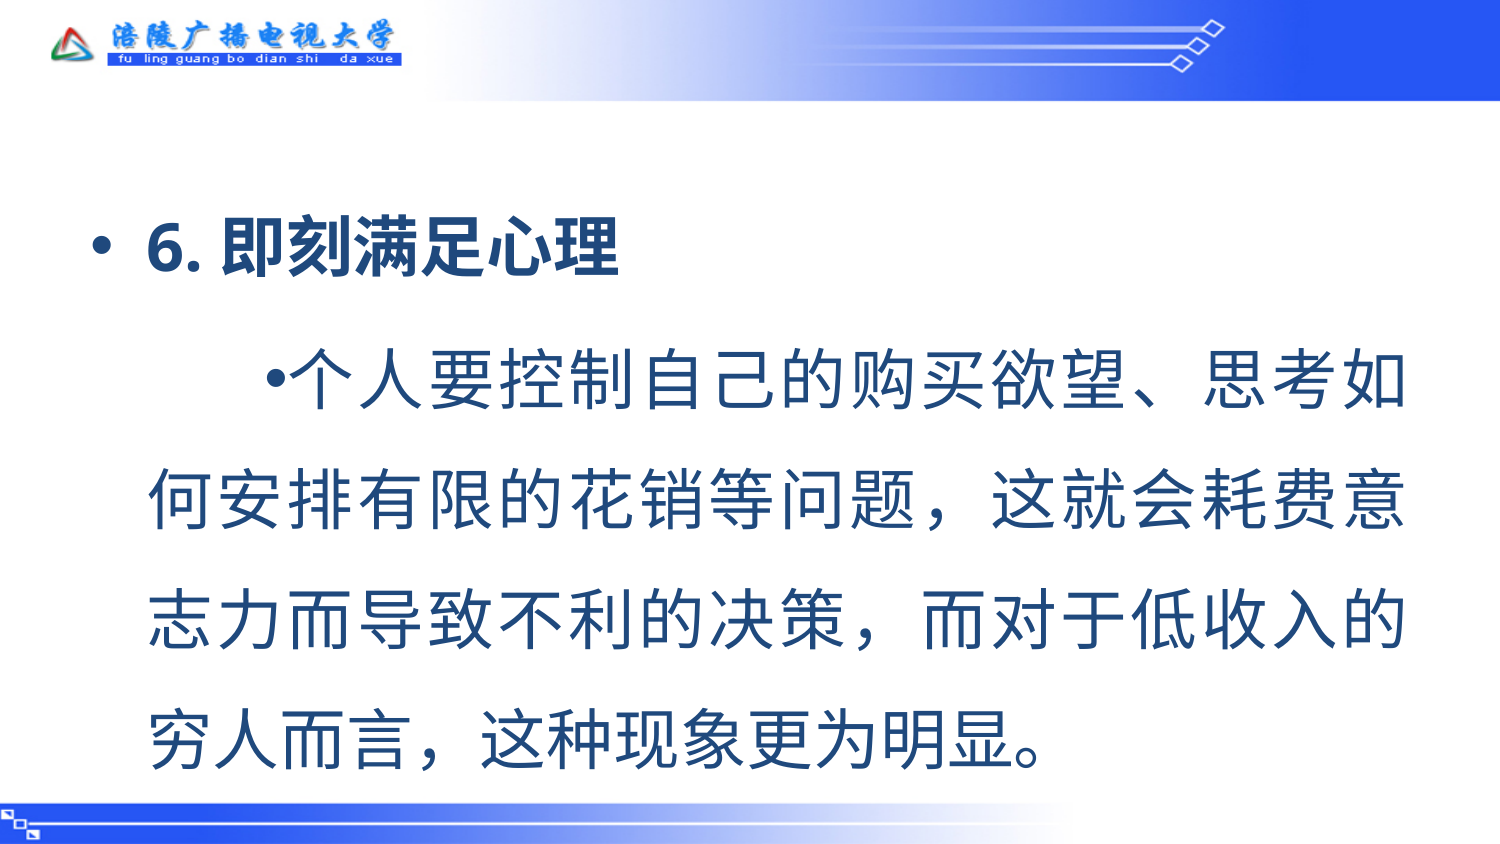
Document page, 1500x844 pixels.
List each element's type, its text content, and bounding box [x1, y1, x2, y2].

picture [0, 0, 1500, 844]
list 6.即刻满足心理 个人要控制自己的购买欲望、思考如何安排有限的花销等问题，这就会耗费意志力而导致不利的决策，而对于低收入的穷人而言，这种现象更为明显。 [75, 196, 1425, 754]
